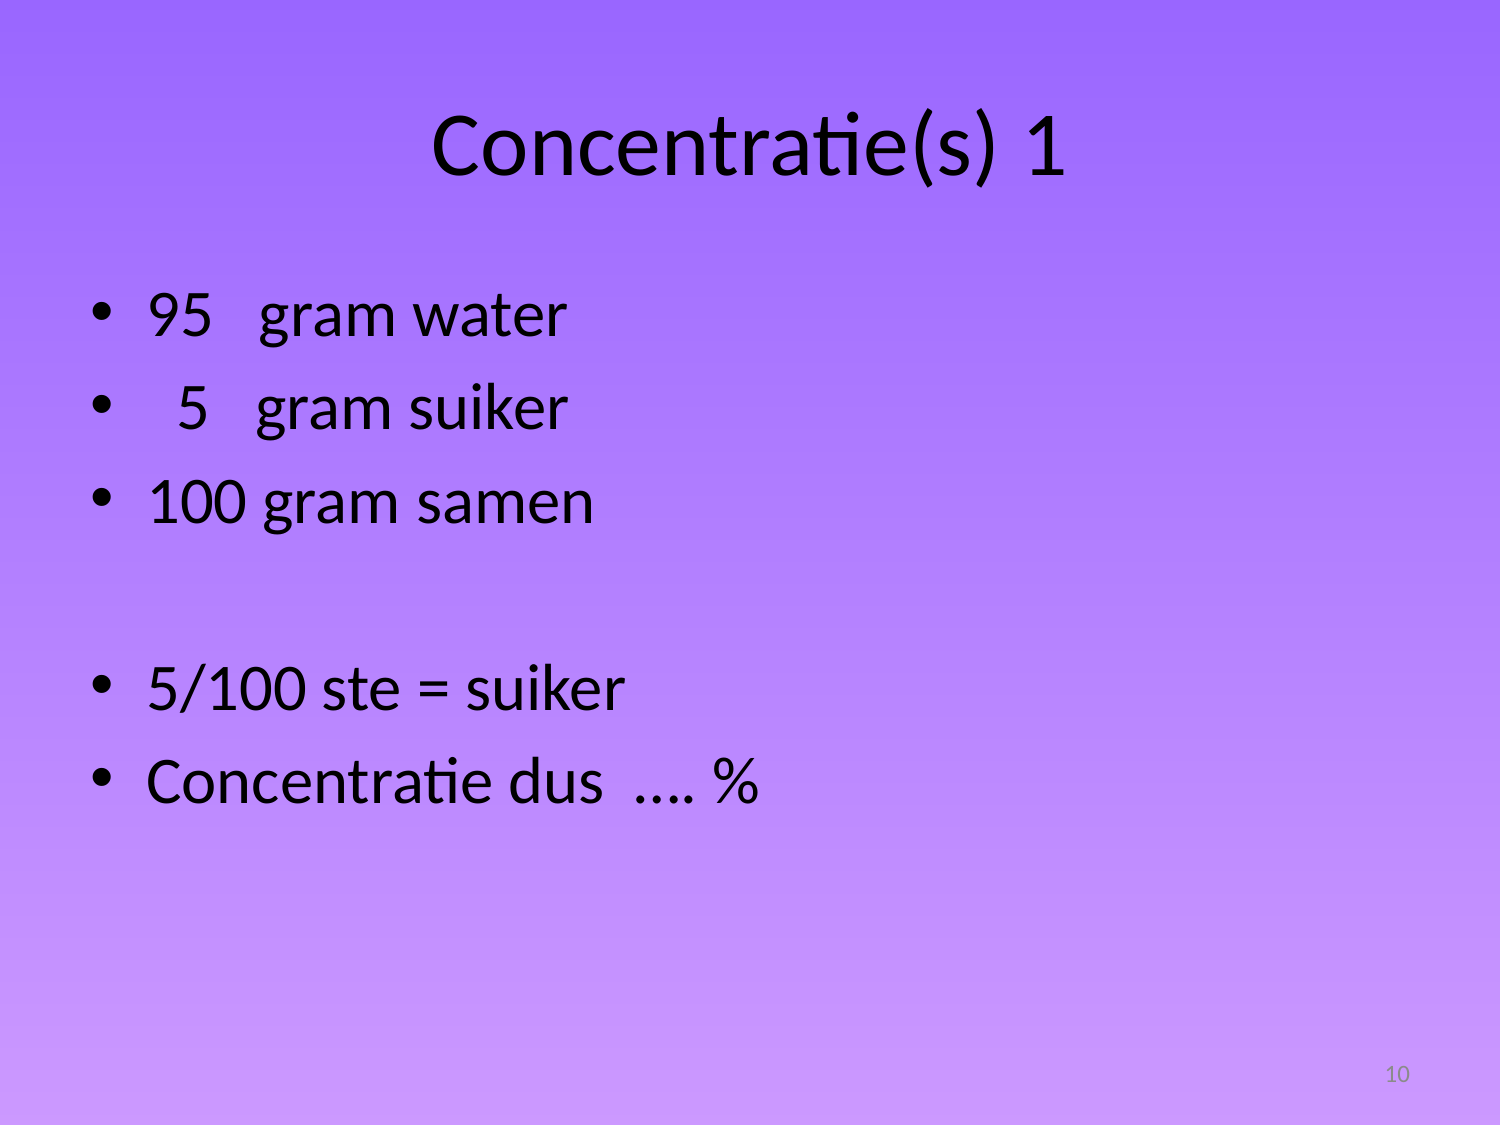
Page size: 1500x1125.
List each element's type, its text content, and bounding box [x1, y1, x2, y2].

title Concentratie(s) 1 [75, 45, 1425, 233]
list 95 gram water 5 gram suiker 100 gram samen 5/100 ste = suiker Concentratie dus …. % [75, 262, 1425, 1005]
slide_number 10 [1074, 1042, 1425, 1103]
